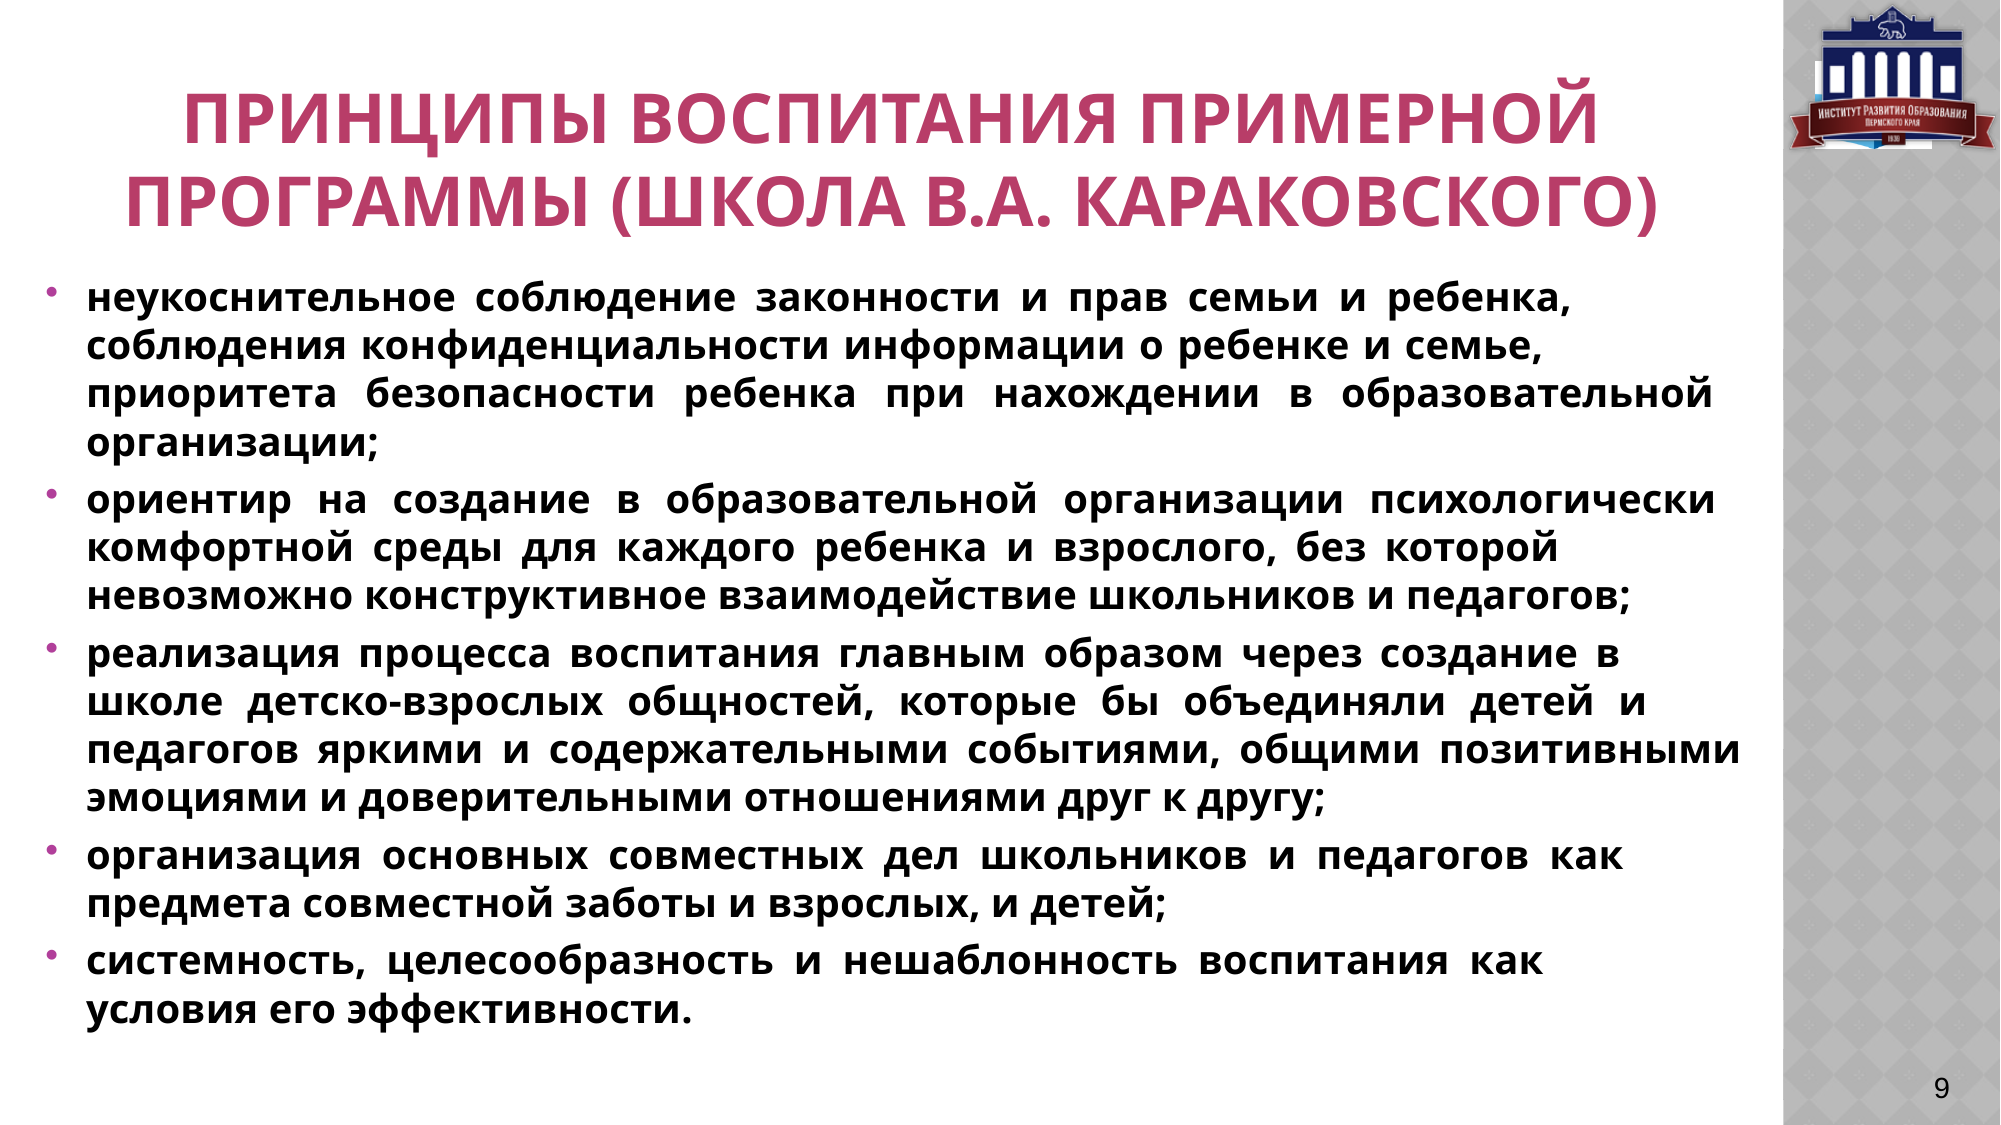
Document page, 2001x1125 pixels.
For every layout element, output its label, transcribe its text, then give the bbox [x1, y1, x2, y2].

list неукоснительное соблюдение законности и прав семьи и ребенка, соблюдения конфиденциальности информации о ребенке и семье, приоритета безопасности ребенка при нахождении в образовательной организации; ориентир на создание в образовательной организации психологически комфортной среды для каждого ребенка и взрослого, без которой невозможно конструктивное взаимодействие школьников и педагогов; реализация процесса воспитания главным образом через создание в школе детско-взрослых общностей, которые бы объединяли детей и педагогов яркими и содержательными событиями, общими позитивными эмоциями и доверительными отношениями друг к другу; организация основных совместных дел школьников и педагогов как предмета совместной заботы и взрослых, и детей; системность, целесообразность и нешаблонность воспитания как условия его эффективности. [32, 264, 1760, 1059]
picture [1784, 0, 2000, 155]
title Принципы воспитания примерной программы (школа В.А. караковского) [99, 52, 1684, 240]
